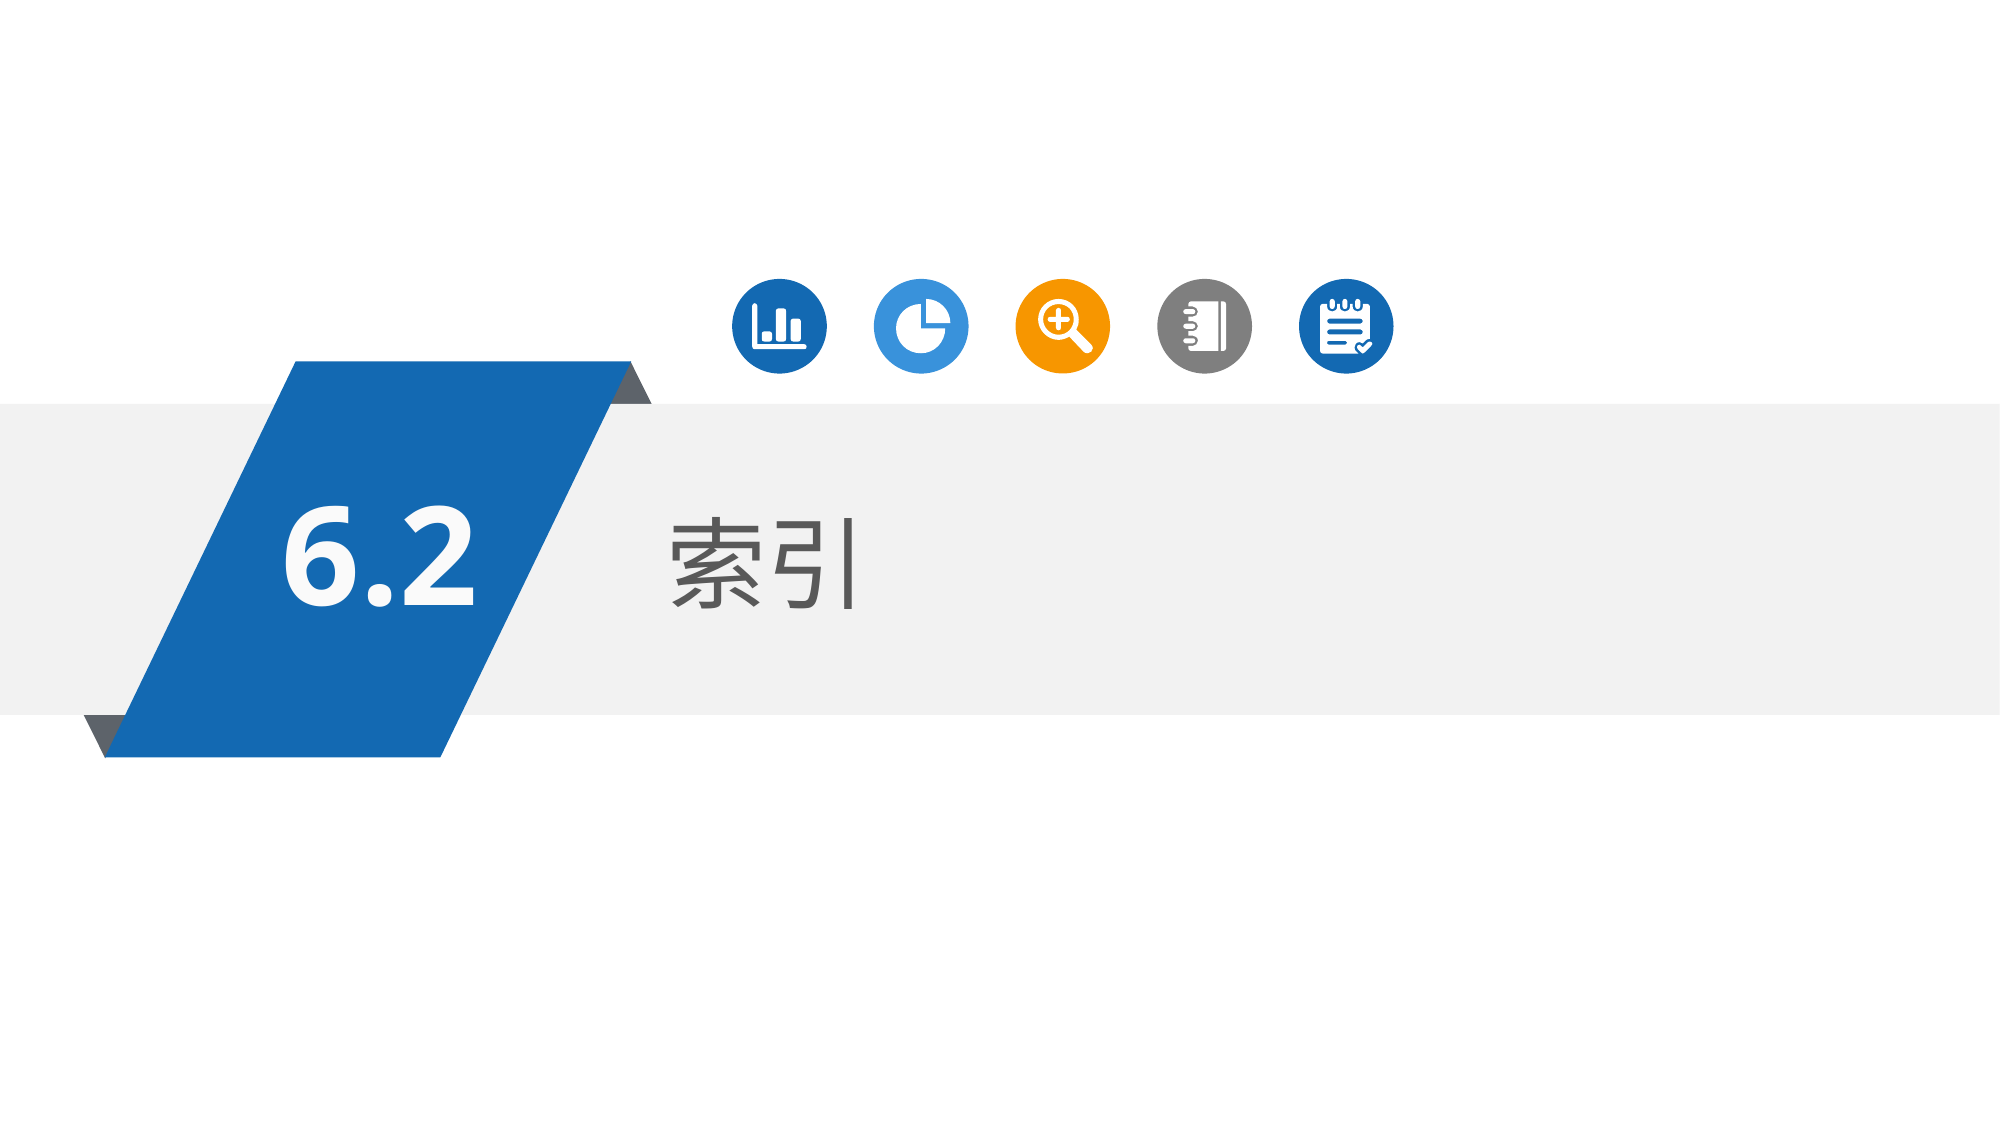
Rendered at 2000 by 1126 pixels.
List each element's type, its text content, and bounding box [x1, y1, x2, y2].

text_box 索引 [651, 494, 1612, 750]
text_box 6.2 [266, 460, 552, 641]
